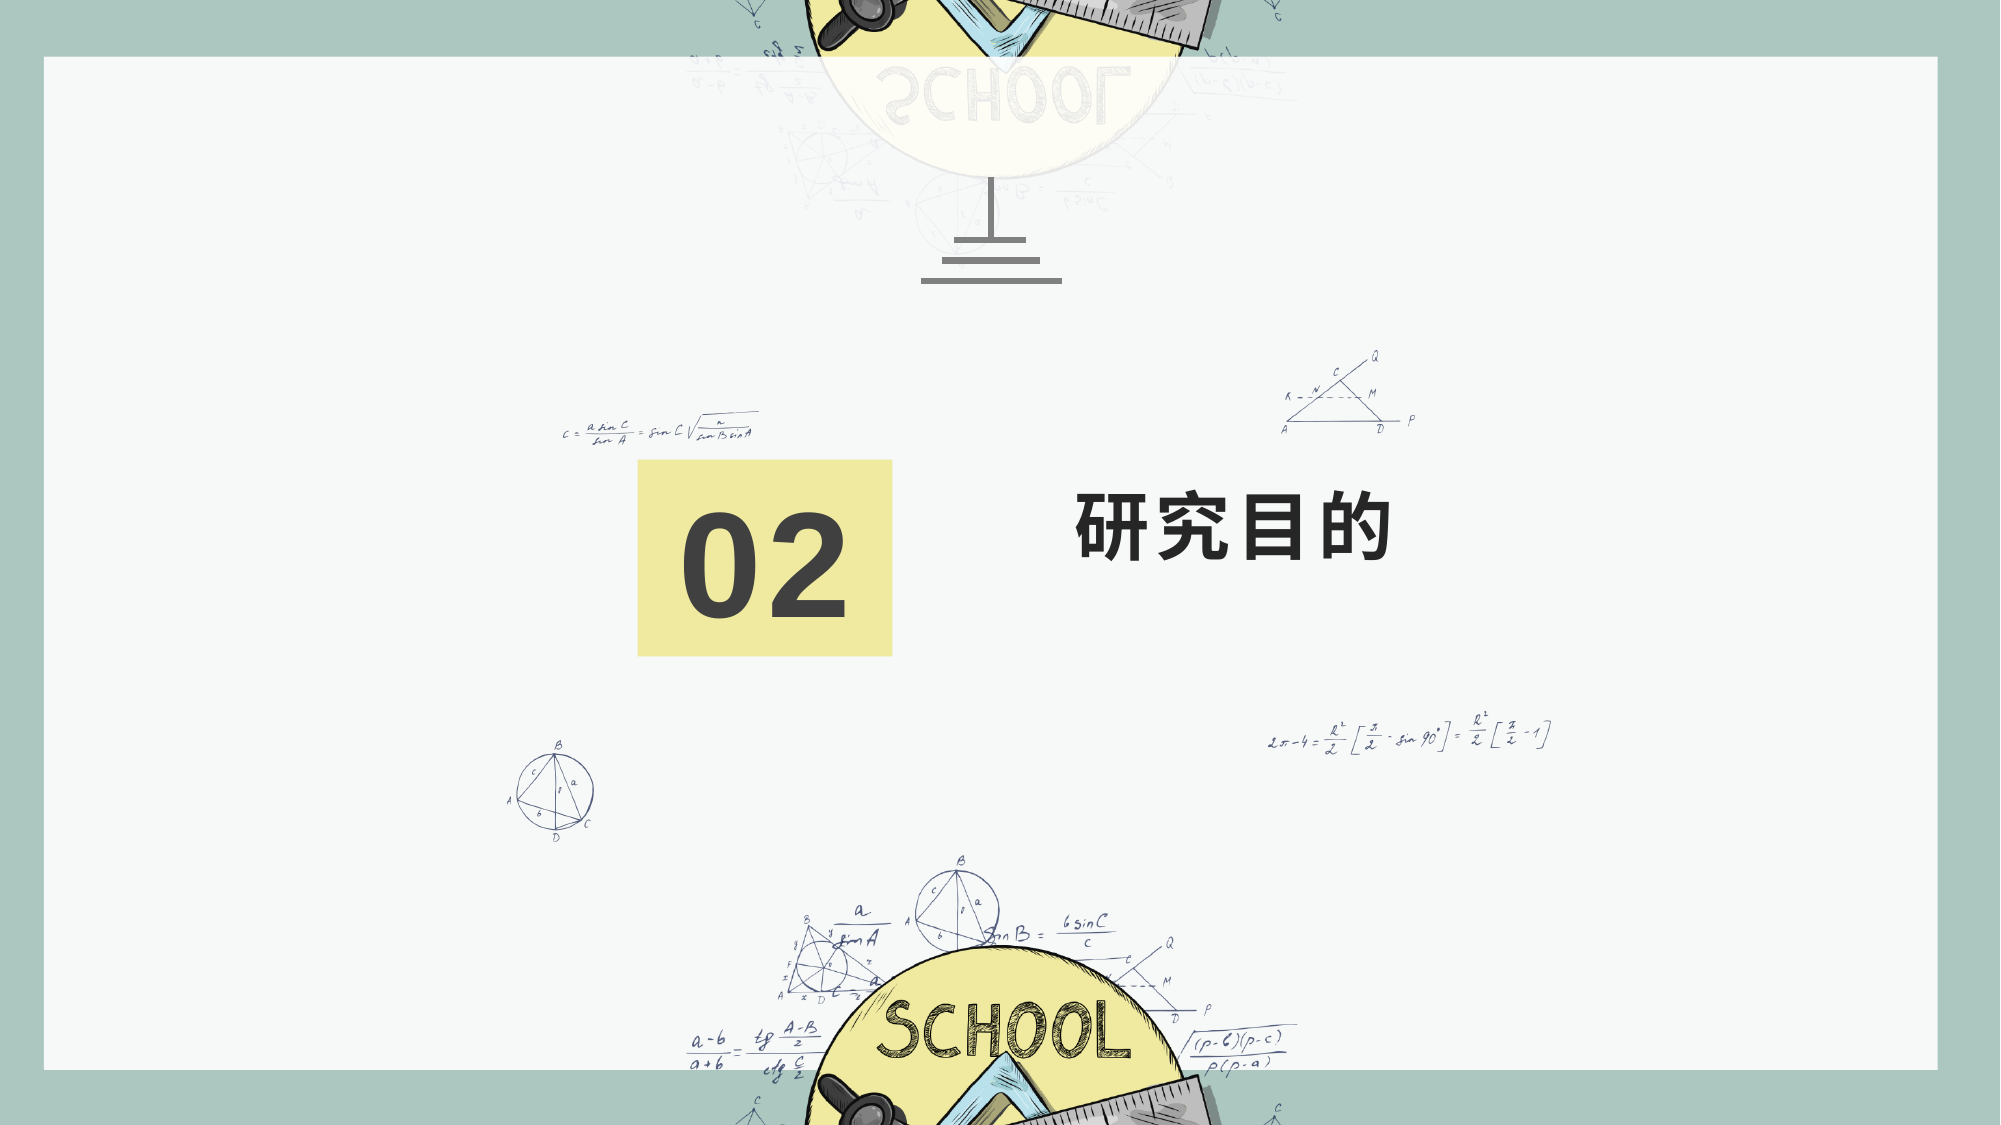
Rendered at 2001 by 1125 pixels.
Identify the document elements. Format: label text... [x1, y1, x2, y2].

picture [563, 411, 759, 445]
picture [507, 740, 594, 842]
picture [1268, 711, 1551, 755]
picture [666, 855, 1334, 1125]
picture [666, 0, 1334, 56]
text_box 02 [637, 459, 893, 657]
picture [1281, 350, 1415, 434]
title 研究目的 [948, 454, 1728, 571]
